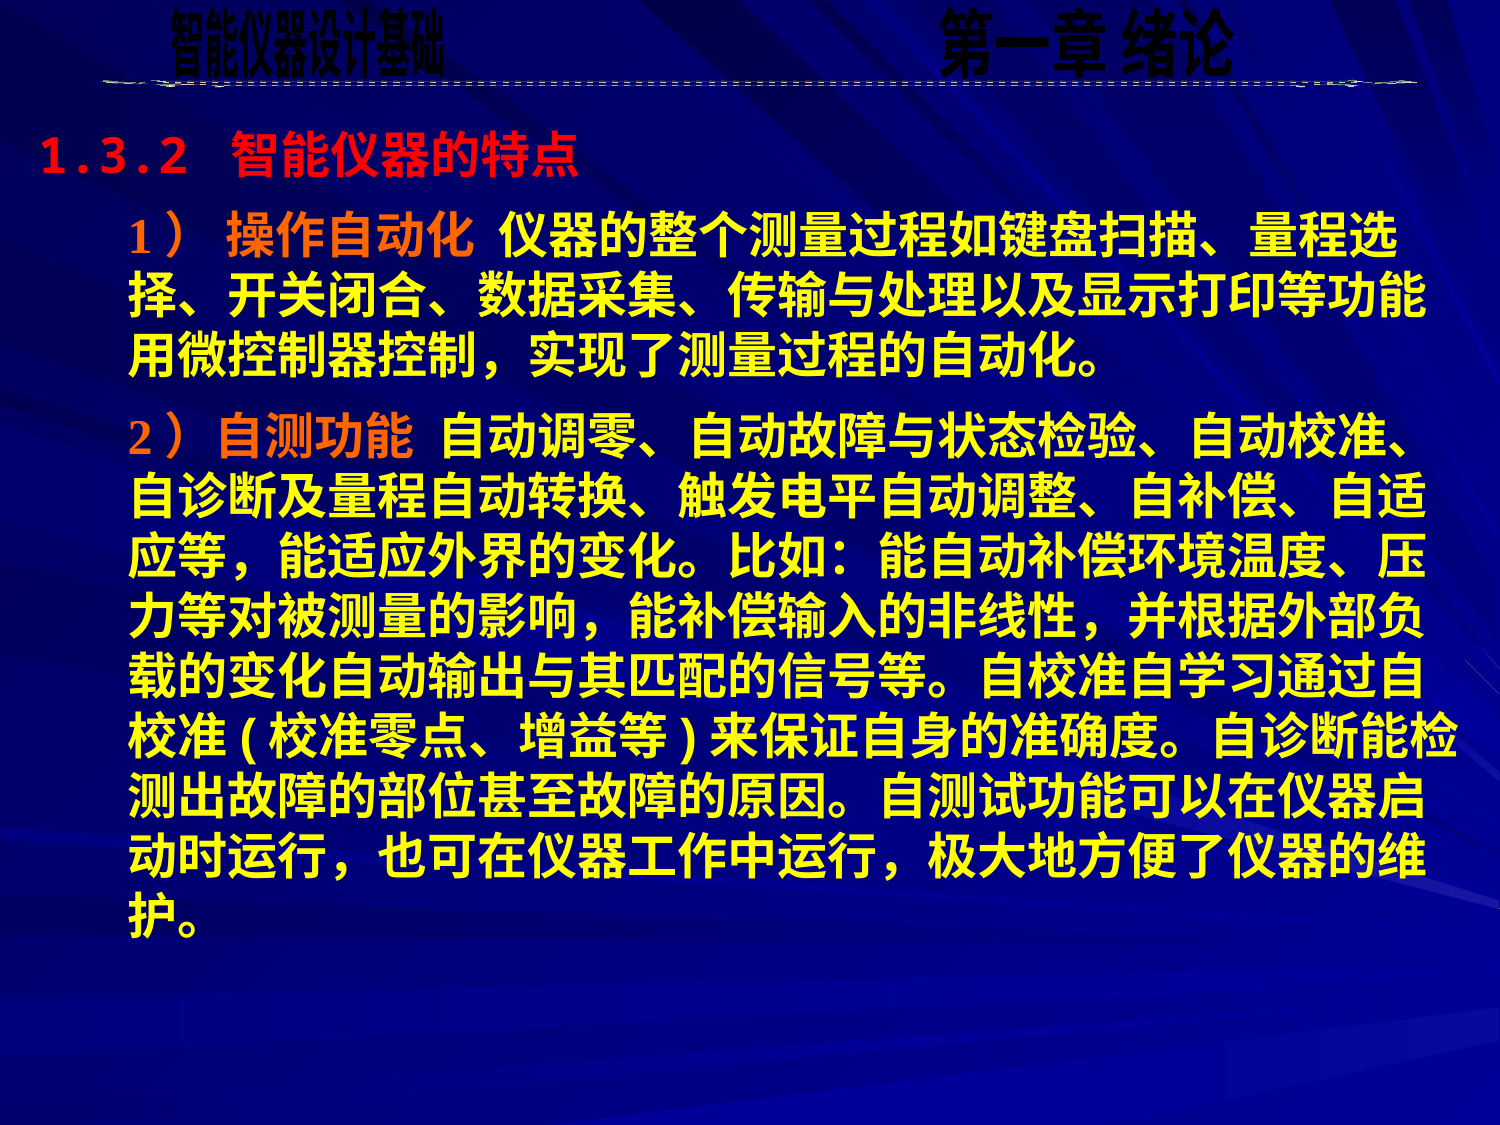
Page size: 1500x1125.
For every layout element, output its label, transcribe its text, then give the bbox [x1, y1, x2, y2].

text_box 1.3.2 智能仪器的特点 [23, 116, 607, 191]
picture [88, 78, 1424, 91]
text_box 2）自测功能 自动调零、自动故障与状态检验、自动校准、自诊断及量程自动转换、触发电平自动调整、自补偿、自适应等，能适应外界的变化。比如：能自动补偿环境温度、压力等对被测量的影响，能补偿输入的非线性，并根据外部负载的变化自动输出与其匹配的信号等。自校准自学习通过自校准(校准零点、增益等)来保证自身的准确度。自诊断能检测出故障的部位甚至故障的原因。自测试功能可以在仪器启动时运行，也可在仪器工作中运行，极大地方便了仪器的维护。 [112, 396, 1479, 952]
text_box 1） 操作自动化 仪器的整个测量过程如键盘扫描、量程选择、开关闭合、数据采集、传输与处理以及显示打印等功能用微控制器控制，实现了测量过程的自动化。 [112, 196, 1475, 392]
